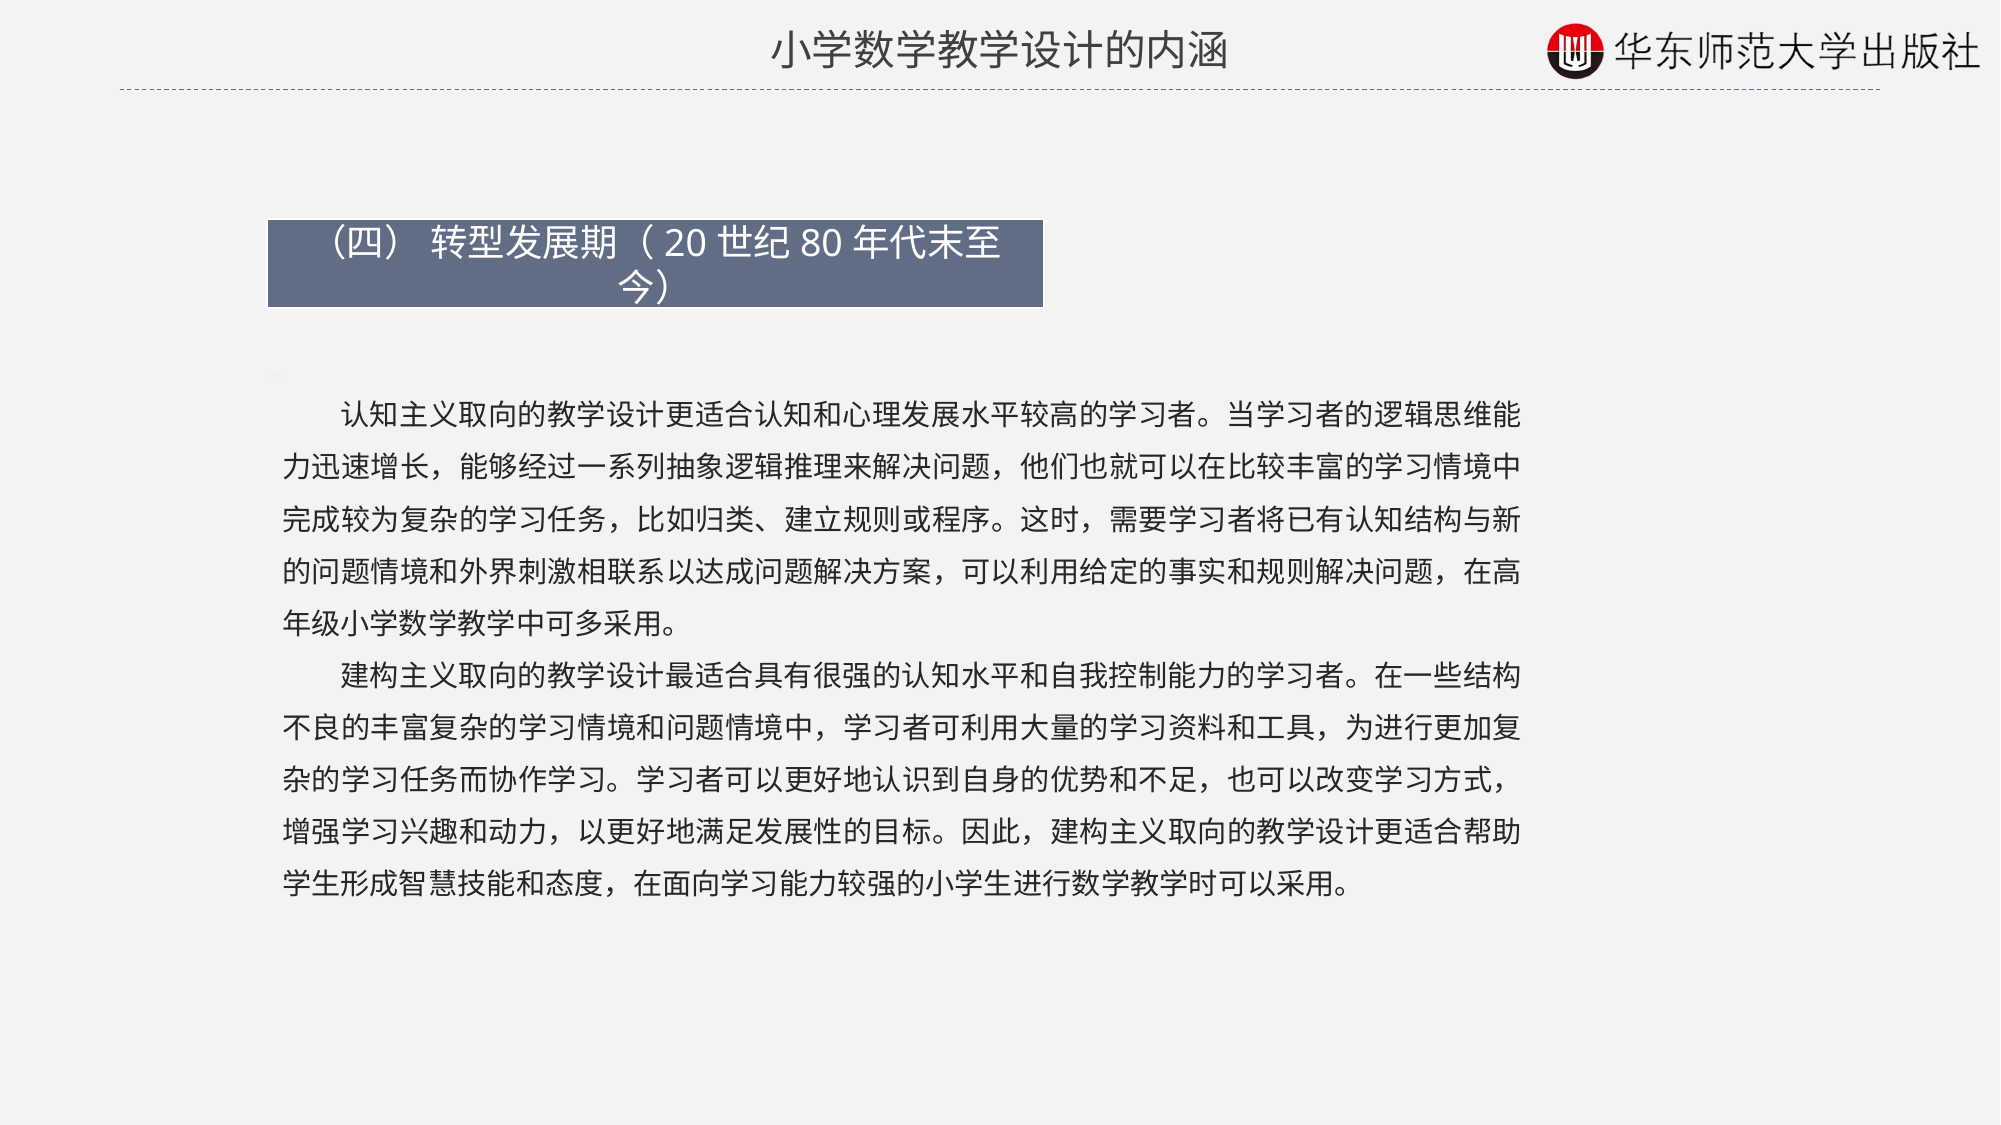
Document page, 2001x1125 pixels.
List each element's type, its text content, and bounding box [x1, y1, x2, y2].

text_box （四） 转型发展期（20世纪80年代末至今） [266, 218, 1045, 309]
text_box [1536, 13, 1989, 83]
text_box 认知主义取向的教学设计更适合认知和心理发展水平较高的学习者。当学习者的逻辑思维能力迅速增长，能够经过一系列抽象逻辑推理来解决问题，他们也就可以在比较丰富的学习情境中完成较为复杂的学习任务，比如归类、建立规则或程序。这时，需要学习者将已有认知结构与新的问题情境和外界刺激相联系以达成问题解决方案，可以利用给定的事实和规则解决问题，在高年级小学数学教学中可多采用。 建构主义取向的教学设计最适合具有很强的认知水平和自我控制能力的学习者。在一些结构不良的丰富复杂的学习情境和问题情境中，学习者可利用大量的学习资料和工具，为进行更加复杂的学习任务而协作学习。学习者可以更好地认识到自身的优势和不足，也可以改变学习方式，增强学习兴趣和动力，以更好地满足发展性的目标。因此，建构主义取向的教学设计更适合帮助学生形成智慧技能和态度，在面向学习能力较强的小学生进行数学教学时可以采用。 [267, 372, 1537, 908]
text_box 小学数学教学设计的内涵 [680, 23, 1320, 74]
